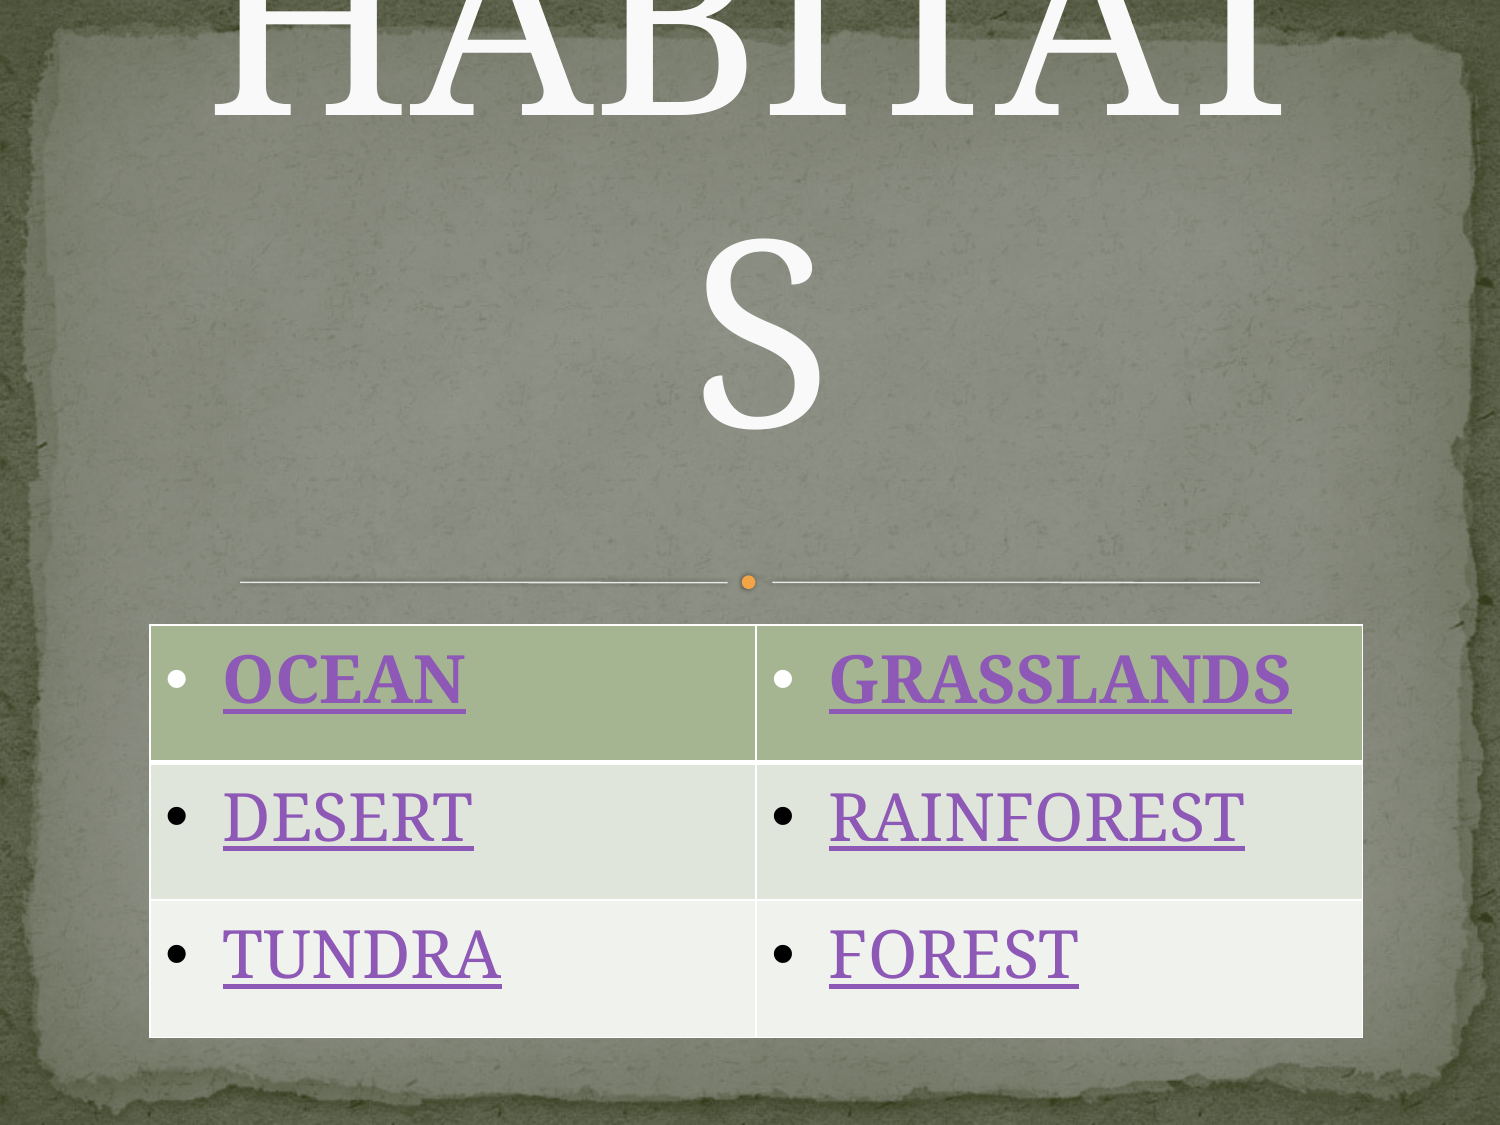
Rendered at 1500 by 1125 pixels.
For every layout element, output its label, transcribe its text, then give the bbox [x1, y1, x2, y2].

table_header OCEAN [151, 626, 755, 760]
table_cell RAINFOREST [757, 765, 1362, 899]
table_cell FOREST [757, 901, 1362, 1037]
table_cell DESERT [151, 765, 755, 899]
table_header GRASSLANDS [757, 626, 1362, 760]
title HABITATS [124, 74, 1400, 488]
table_cell TUNDRA [151, 901, 755, 1037]
